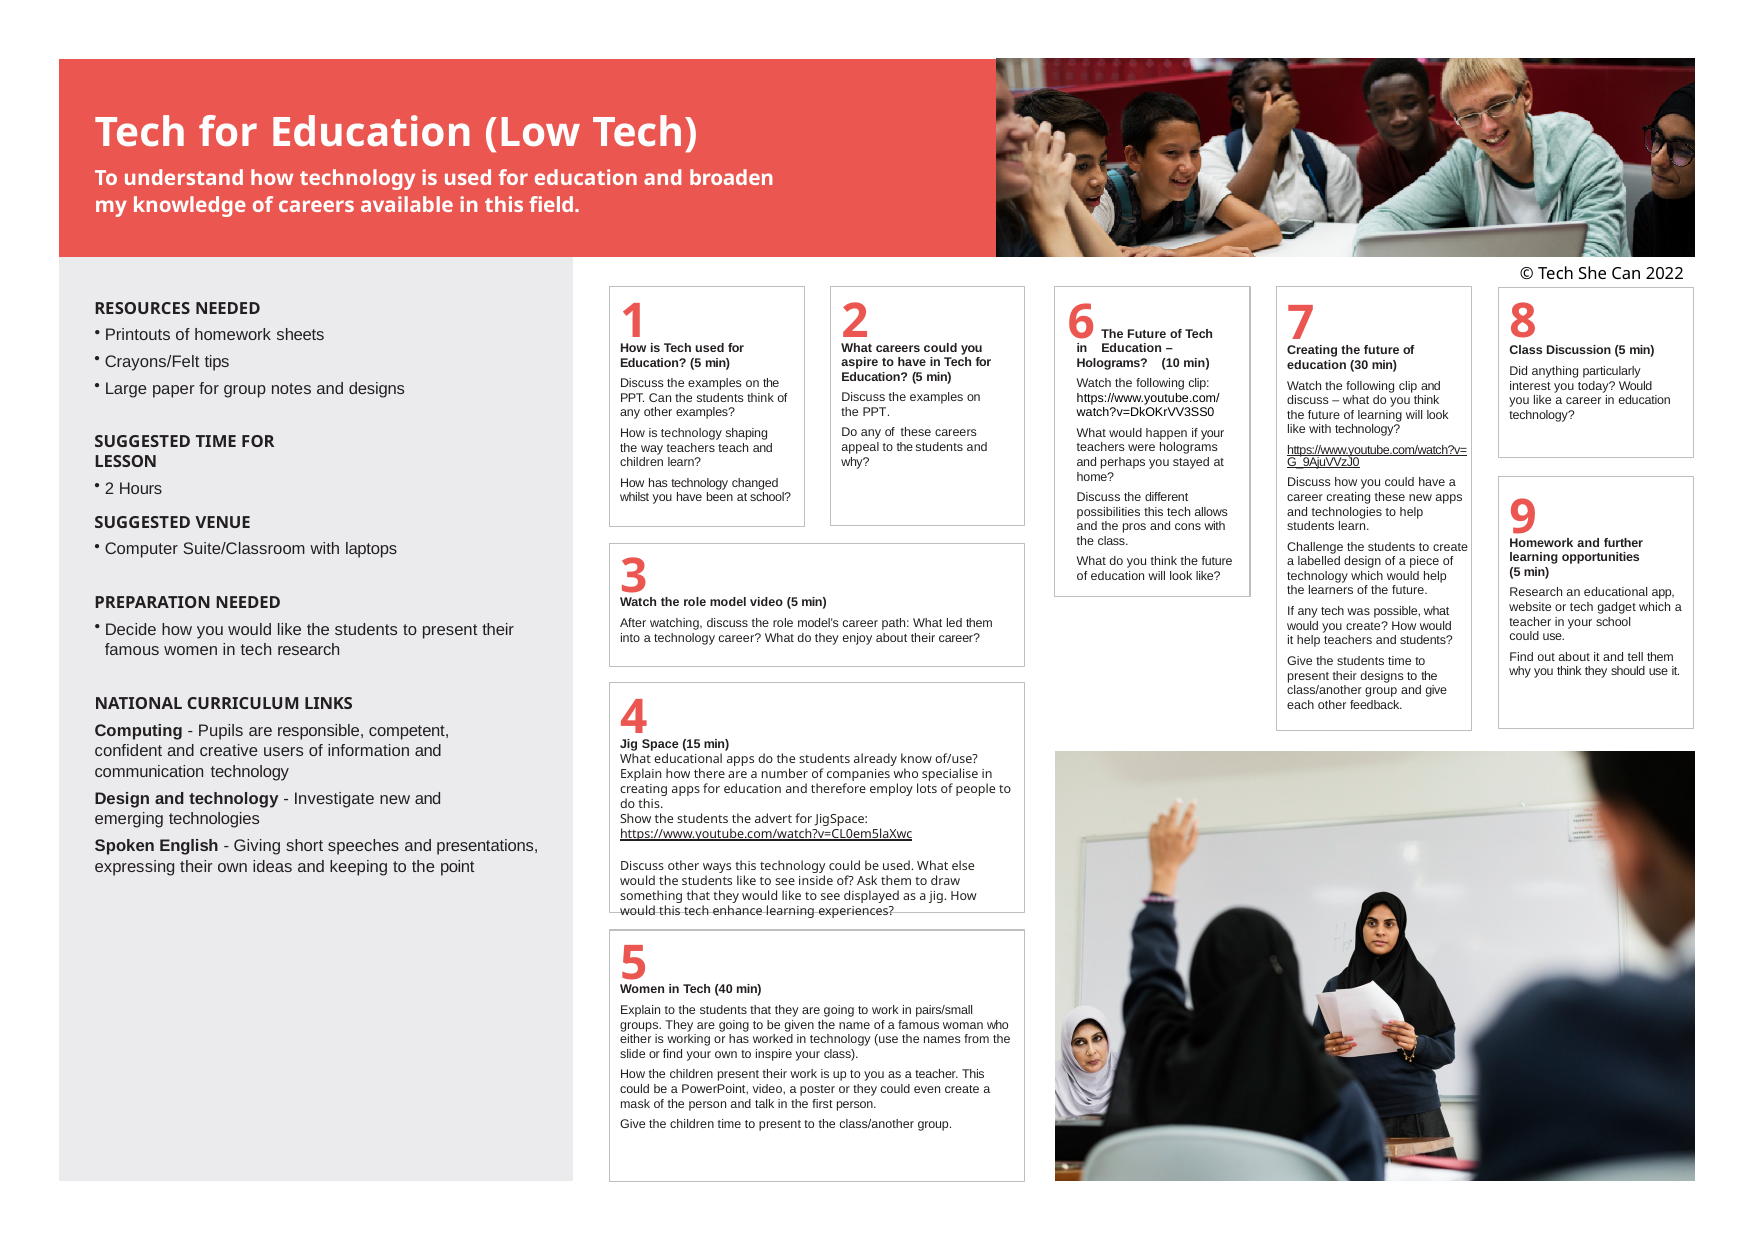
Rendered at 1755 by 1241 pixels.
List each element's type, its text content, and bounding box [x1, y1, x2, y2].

picture [1055, 751, 1695, 1181]
text_box How is Tech used for Education? (5 min) Discuss the examples on the PPT. Can the students think of any other examples? How is technology shaping the way teachers teach and children learn? How has technology changed whilst you have been at school? [620, 337, 794, 505]
text_box 1 [620, 287, 640, 337]
text_box 4 [620, 683, 655, 728]
text_box [1498, 290, 1694, 458]
text_box 2 [841, 287, 871, 337]
text_box Class Discussion (5 min) Did anything particularly interest you today? Would you like a career in education technology? [1509, 334, 1694, 422]
text_box 6 [1067, 288, 1100, 348]
picture [996, 58, 1696, 258]
text_box SUGGESTED TIME FOR LESSON 2 Hours [92, 422, 338, 498]
text_box 7 [1286, 289, 1314, 339]
text_box Homework and further learning opportunities (5 min) Research an educational app, website or tech gadget which a teacher in your school could use. Find out about it and tell them why you think they should use it. [1509, 532, 1685, 679]
text_box SUGGESTED VENUE Computer Suite/Classroom with laptops [92, 502, 406, 559]
text_box [1498, 476, 1694, 729]
text_box Women in Tech (40 min) Explain to the students that they are going to work in pairs/small groups. They are going to be given the name of a famous woman who either is working or has worked in technology (use the names from the slide or find your own to inspire your class). How the children present their work is up to you as a teacher. This could be a PowerPoint, video, a poster or they could even create a mask of the person and talk in the first person. Give the children time to present to the class/another group. [620, 973, 1013, 1131]
text_box 9 [1509, 484, 1543, 544]
text_box PREPARATION NEEDED Decide how you would like the students to present their famous women in tech research [92, 582, 521, 659]
text_box © Tech She Can 2022 [1430, 255, 1717, 290]
text_box Jig Space (15 min) What educational apps do the students already know of/use? Explain how there are a number of companies who specialise in creating apps for education and therefore employ lots of people to do this. Show the students the advert for JigSpace: https://www.youtube.com/watch?v=CL0em5laXwc Discuss other ways this technology could be used. What else would the students like to see inside of? Ask them to draw something that they would like to see displayed as a jig. How would this tech enhance learning experiences? [620, 728, 1012, 918]
text_box NATIONAL CURRICULUM LINKS Computing - Pupils are responsible, competent, confident and creative users of information and communication technology Design and technology - Investigate new and emerging technologies Spoken English - Giving short speeches and presentations, expressing their own ideas and keeping to the point [92, 683, 545, 876]
title Tech for Education (Low Tech) To understand how technology is used for education and broaden my knowledge of careers available in this field. [92, 82, 799, 313]
text_box 8 [1509, 290, 1543, 334]
text_box Creating the future of education (30 min) Watch the following clip and discuss – what do you think the future of learning will look like with technology? https://www.youtube.com/watch?v=G_9AjuVVzJ0 Discuss how you could have a career creating these new apps and technologies to help students learn. Challenge the students to create a labelled design of a piece of technology which would help the learners of the future. If any tech was possible, what would you create? How would it help teachers and students? Give the students time to present their designs to the class/another group and give each other feedback. [1286, 339, 1552, 700]
text_box 5 [620, 929, 653, 973]
text_box Watch the role model video (5 min) After watching, discuss the role model’s career path: What led them into a technology career? What do they enjoy about their career? [620, 586, 1000, 645]
text_box RESOURCES NEEDED Printouts of homework sheets Crayons/Felt tips Large paper for group notes and designs [92, 288, 411, 398]
text_box What careers could you aspire to have in Tech for Education? (5 min) Discuss the examples on the PPT. Do any of these careers appeal to the students and why? [841, 337, 999, 469]
text_box 3 [620, 542, 652, 586]
text_box The Future of Tech in Education – Holograms? (10 min) Watch the following clip: https://www.youtube.com/watch?v=DkOKrVV3SS0 What would happen if your teachers were holograms and perhaps you stayed at home? Discuss the different possibilities this tech allows and the pros and cons with the class. What do you think the future of education will look like? [1076, 323, 1246, 583]
